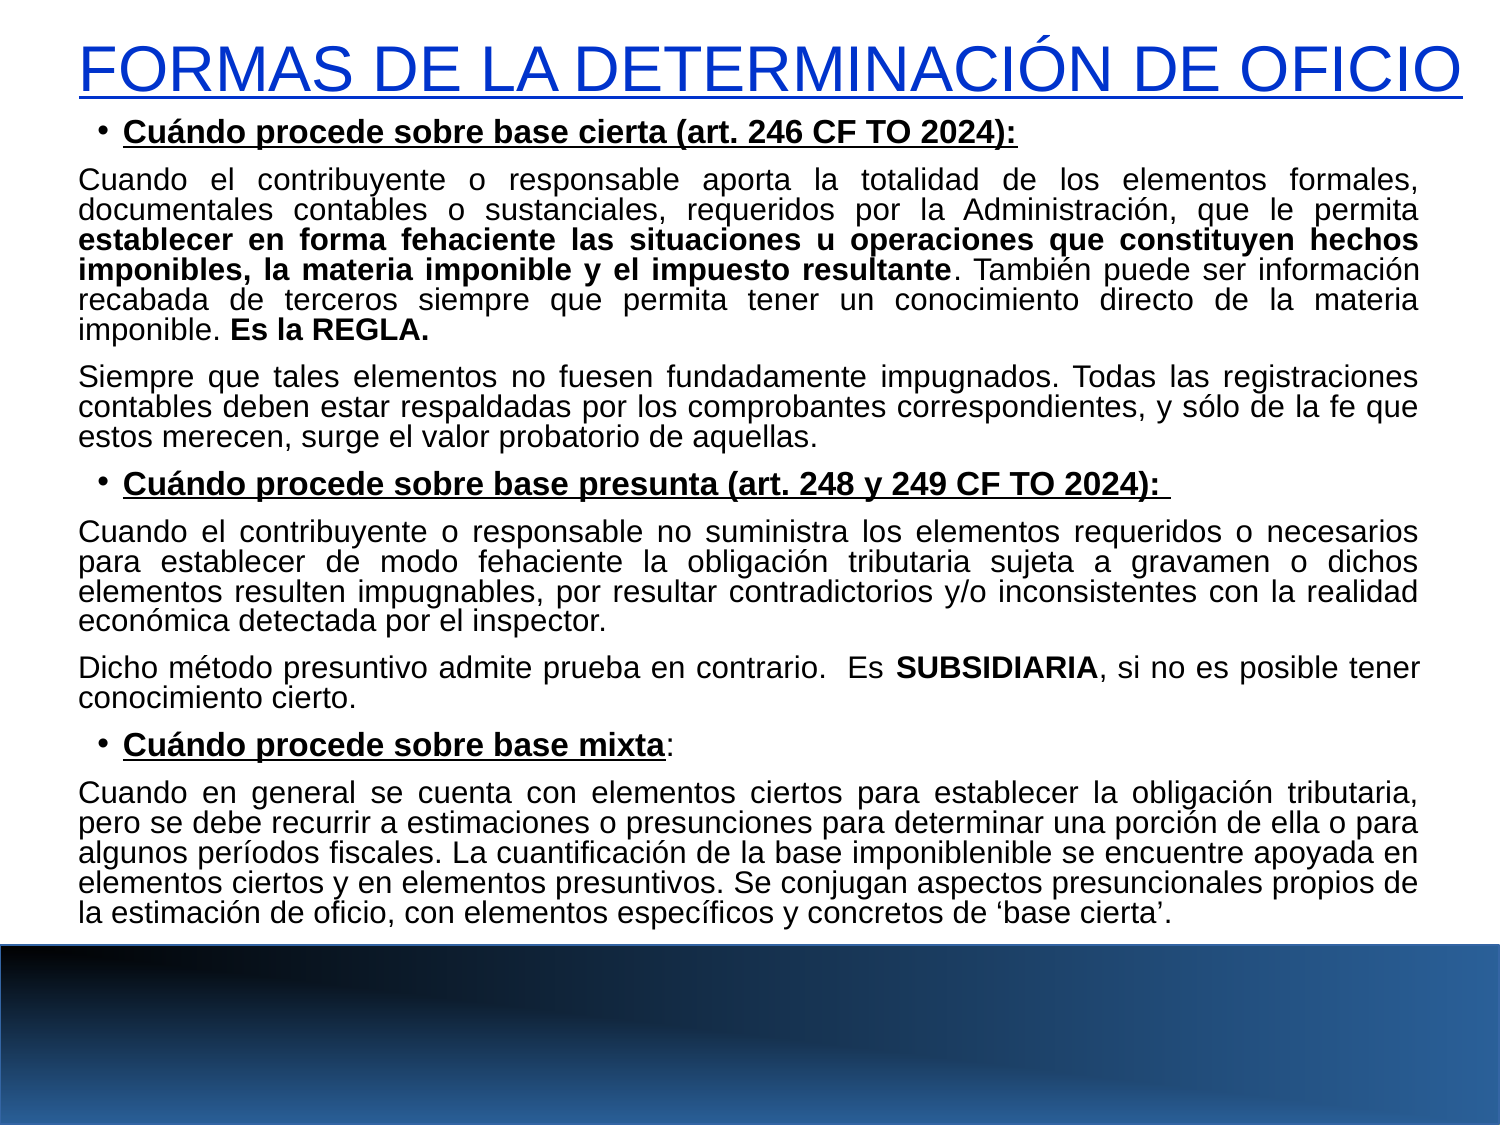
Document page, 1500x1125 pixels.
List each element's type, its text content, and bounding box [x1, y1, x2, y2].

picture [0, 0, 1500, 944]
text_box [0, 944, 1500, 1125]
text_box FORMAS DE LA DETERMINACIÓN DE OFICIO [58, 21, 1483, 111]
text_box Cuándo procede sobre base cierta (art. 246 CF TO 2024): Cuando el contribuyente o responsable aporta la totalidad de los elementos formales, documentales contables o sustanciales, requeridos por la Administración, que le permita establecer en forma fehaciente las situaciones u operaciones que constituyen hechos imponibles, la materia imponible y el impuesto resultante. También puede ser información recabada de terceros siempre que permita tener un conocimiento directo de la materia imponible. Es la REGLA. Siempre que tales elementos no fuesen fundadamente impugnados. Todas las registraciones contables deben estar respaldadas por los comprobantes correspondientes, y sólo de la fe que estos merecen, surge el valor probatorio de aquellas. Cuándo procede sobre base presunta (art. 248 y 249 CF TO 2024): Cuando el contribuyente o responsable no suministra los elementos requeridos o necesarios para establecer de modo fehaciente la obligación tributaria sujeta a gravamen o dichos elementos resulten impugnables, por resultar contradictorios y/o inconsistentes con la realidad económica detectada por el inspector. Dicho método presuntivo admite prueba en contrario. Es SUBSIDIARIA, si no es posible tener conocimiento cierto. Cuándo procede sobre base mixta: Cuando en general se cuenta con elementos ciertos para establecer la obligación tributaria, pero se debe recurrir a estimaciones o presunciones para determinar una porción de ella o para algunos períodos fiscales. La cuantificación de la base imponiblenible se encuentre apoyada en elementos ciertos y en elementos presuntivos. Se conjugan aspectos presuncionales propios de la estimación de oficio, con elementos específicos y concretos de ‘base cierta’. [63, 110, 1436, 908]
